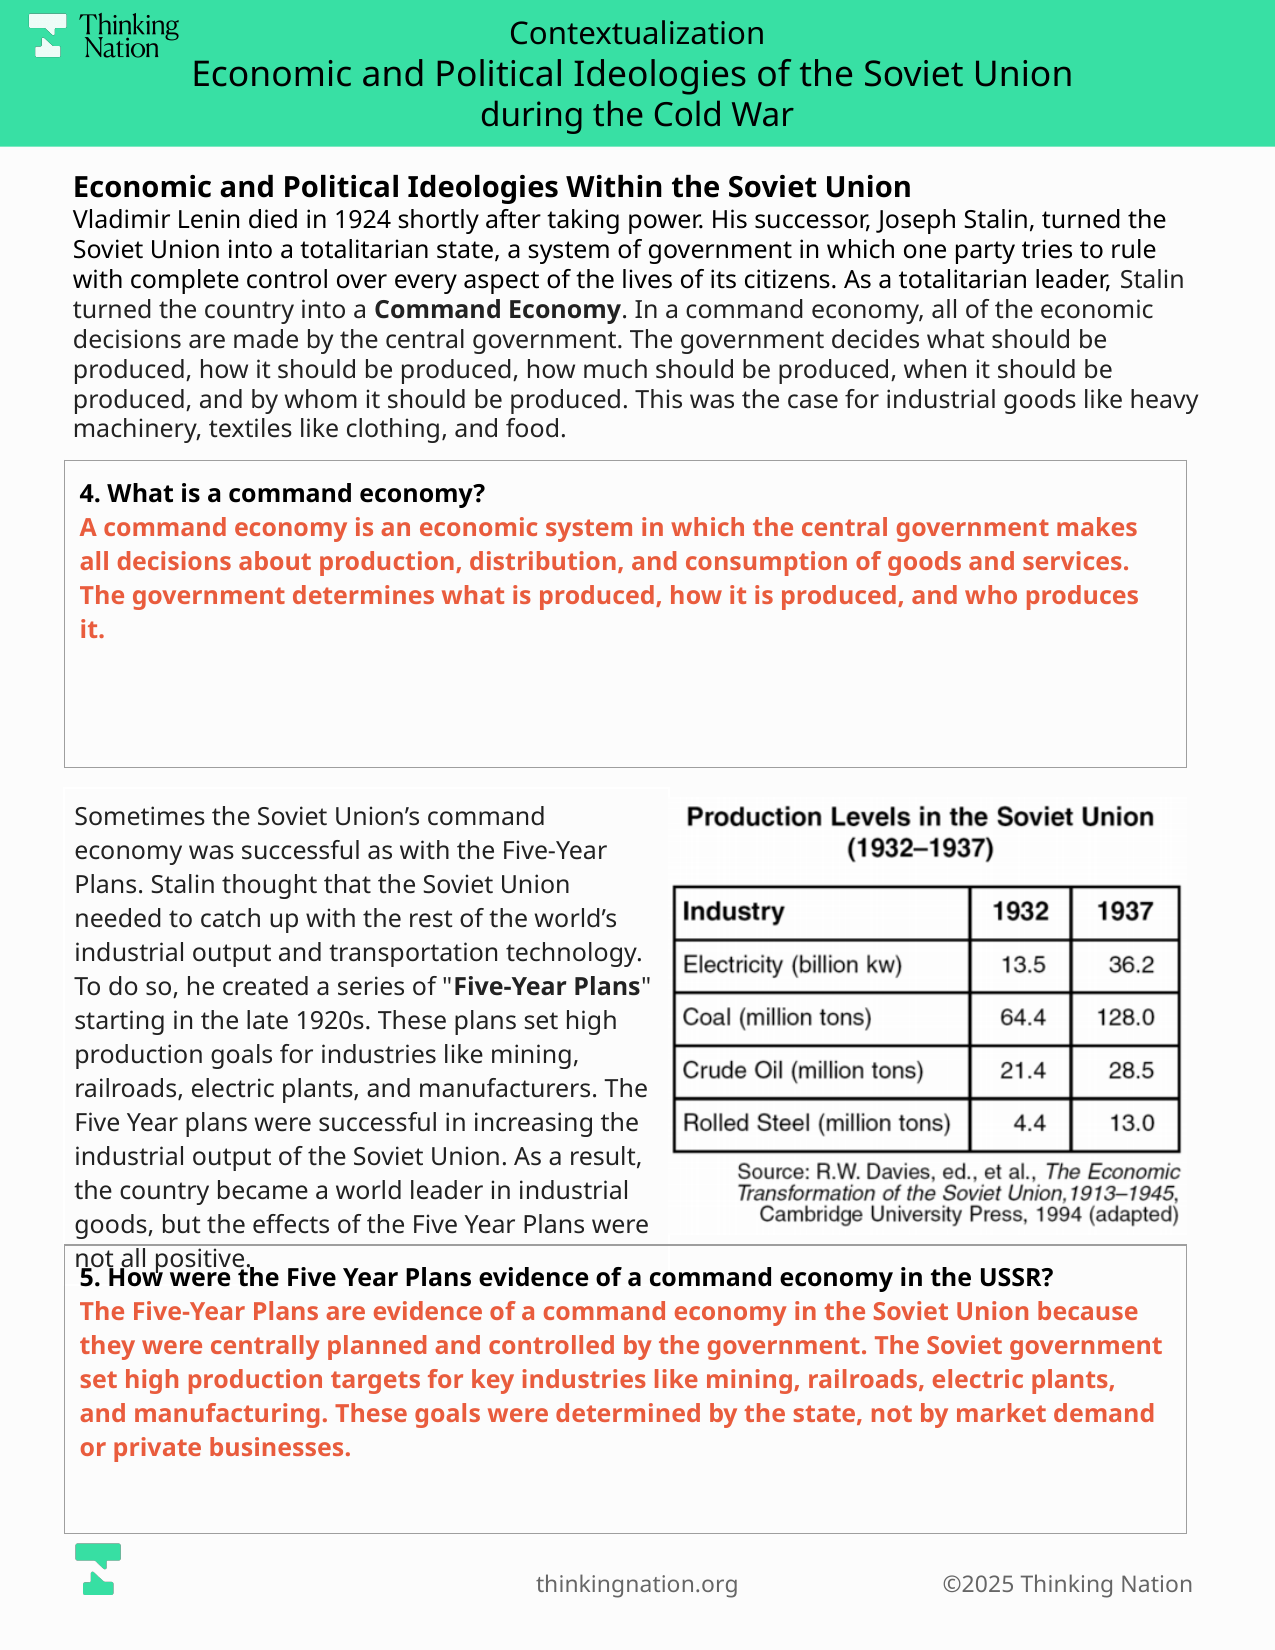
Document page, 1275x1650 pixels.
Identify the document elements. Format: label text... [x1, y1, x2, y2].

table_header Sometimes the Soviet Union’s command economy was successful as with the Five-Year Plans. Stalin thought that the Soviet Union needed to catch up with the rest of the world’s industrial output and transportation technology. To do so, he created a series of "Five-Year Plans" starting in the late 1920s. These plans set high production goals for industries like mining, railroads, electric plants, and manufacturers. The Five Year plans were successful in increasing the industrial output of the Soviet Union. As a result, the country became a world leader in industrial goods, but the effects of the Five Year Plans were not all positive. [65, 789, 668, 1244]
picture [12, 0, 184, 71]
table_header 4. What is a command economy? A command economy is an economic system in which the central government makes all decisions about production, distribution, and consumption of goods and services. The government determines what is produced, how it is produced, and who produces it. [65, 461, 1186, 767]
picture [668, 797, 1188, 1235]
text_box Economic and Political Ideologies Within the Soviet Union Vladimir Lenin died in 1924 shortly after taking power. His successor, Joseph Stalin, turned the Soviet Union into a totalitarian state, a system of government in which one party tries to rule with complete control over every aspect of the lives of its citizens. As a totalitarian leader, Stalin turned the country into a Command Economy. In a command economy, all of the economic decisions are made by the central government. The government decides what should be produced, how it should be produced, how much should be produced, when it should be produced, and by whom it should be produced. This was the case for industrial goods like heavy machinery, textiles like clothing, and food. [57, 153, 1218, 461]
text_box ©2025 Thinking Nation [907, 1553, 1210, 1605]
picture [62, 1533, 134, 1605]
table_header 5. How were the Five Year Plans evidence of a command economy in the USSR? The Five-Year Plans are evidence of a command economy in the Soviet Union because they were centrally planned and controlled by the government. The Soviet government set high production targets for key industries like mining, railroads, electric plants, and manufacturing. These goals were determined by the state, not by market demand or private businesses. [65, 1246, 1186, 1533]
text_box Contextualization Economic and Political Ideologies of the Soviet Union during the Cold War [0, 0, 1275, 147]
text_box thinkingnation.org [486, 1553, 789, 1605]
